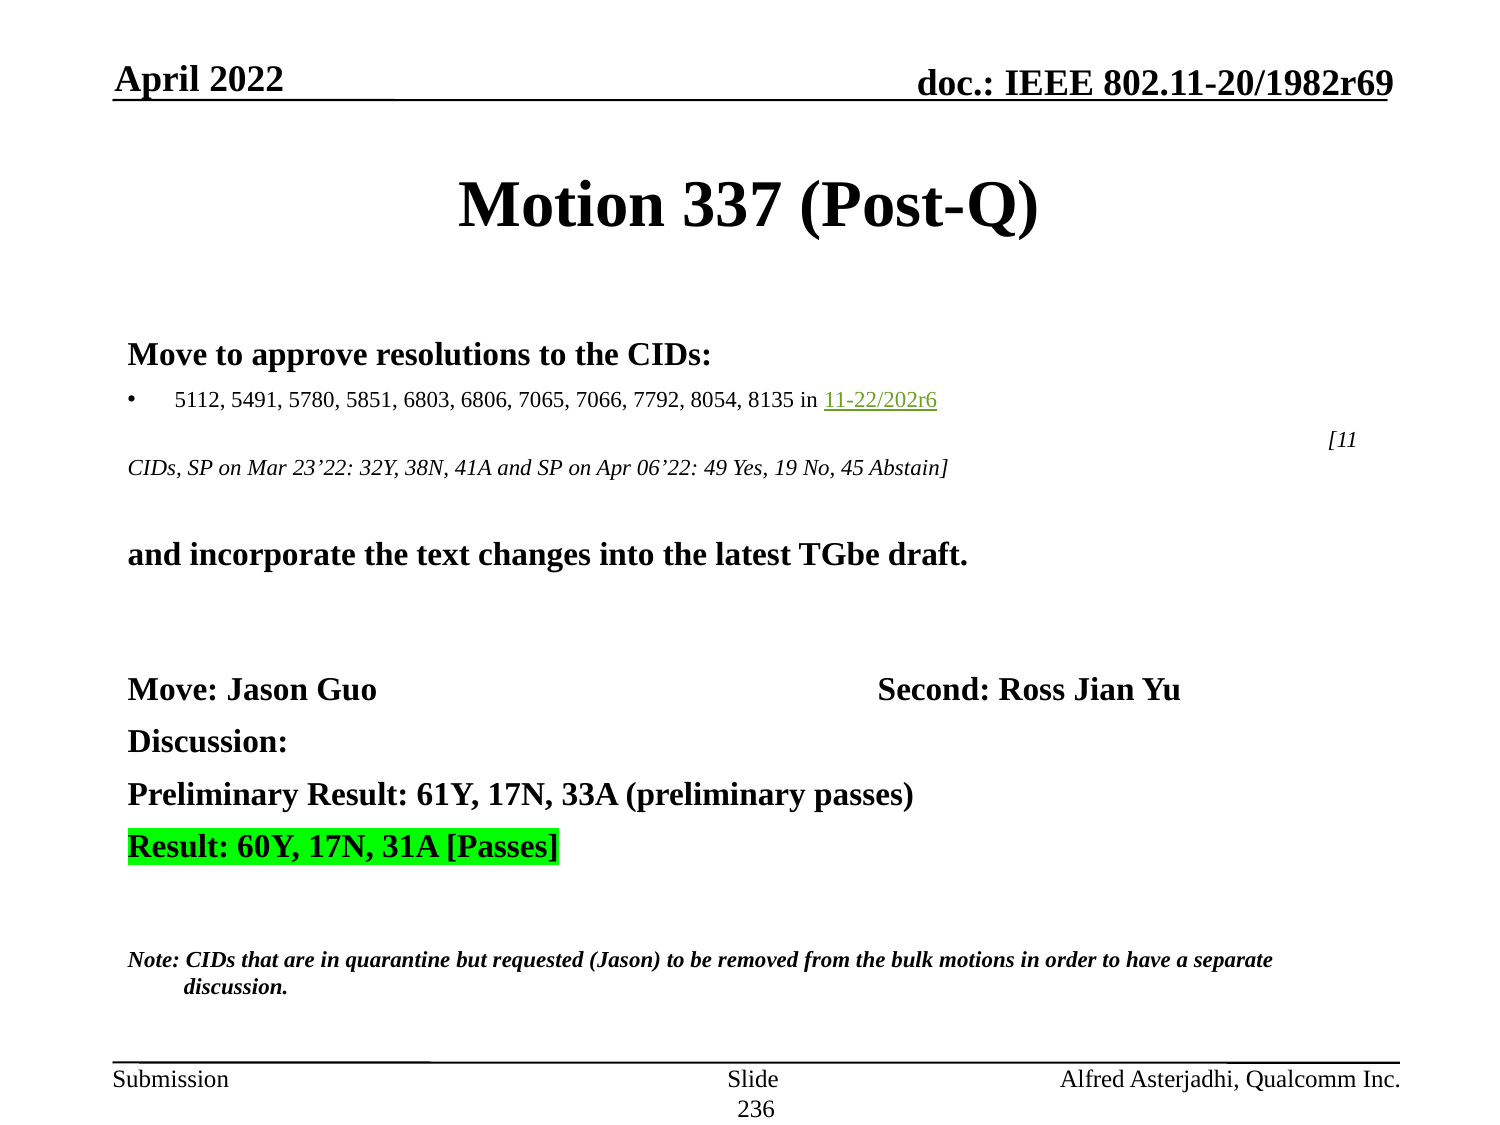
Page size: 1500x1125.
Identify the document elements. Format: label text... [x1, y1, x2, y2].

list Move to approve resolutions to the CIDs: 5112, 5491, 5780, 5851, 6803, 6806, 7065, 7066, 7792, 8054, 8135 in 11-22/202r6 [11 CIDs, SP on Mar 23’22: 32Y, 38N, 41A and SP on Apr 06’22: 49 Yes, 19 No, 45 Abstain] and incorporate the text changes into the latest TGbe draft. Move: Jason Guo Second: Ross Jian Yu Discussion: Preliminary Result: 61Y, 17N, 33A (preliminary passes) Result: 60Y, 17N, 31A [Passes] Note: CIDs that are in quarantine but requested (Jason) to be removed from the bulk motions in order to have a separate discussion. [112, 324, 1388, 1000]
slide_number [114, 54, 423, 100]
title Motion 337 (Post-Q) [112, 112, 1388, 288]
slide_number Slide 236 [712, 1061, 800, 1123]
footer Alfred Asterjadhi, Qualcomm Inc. [878, 1061, 1402, 1093]
